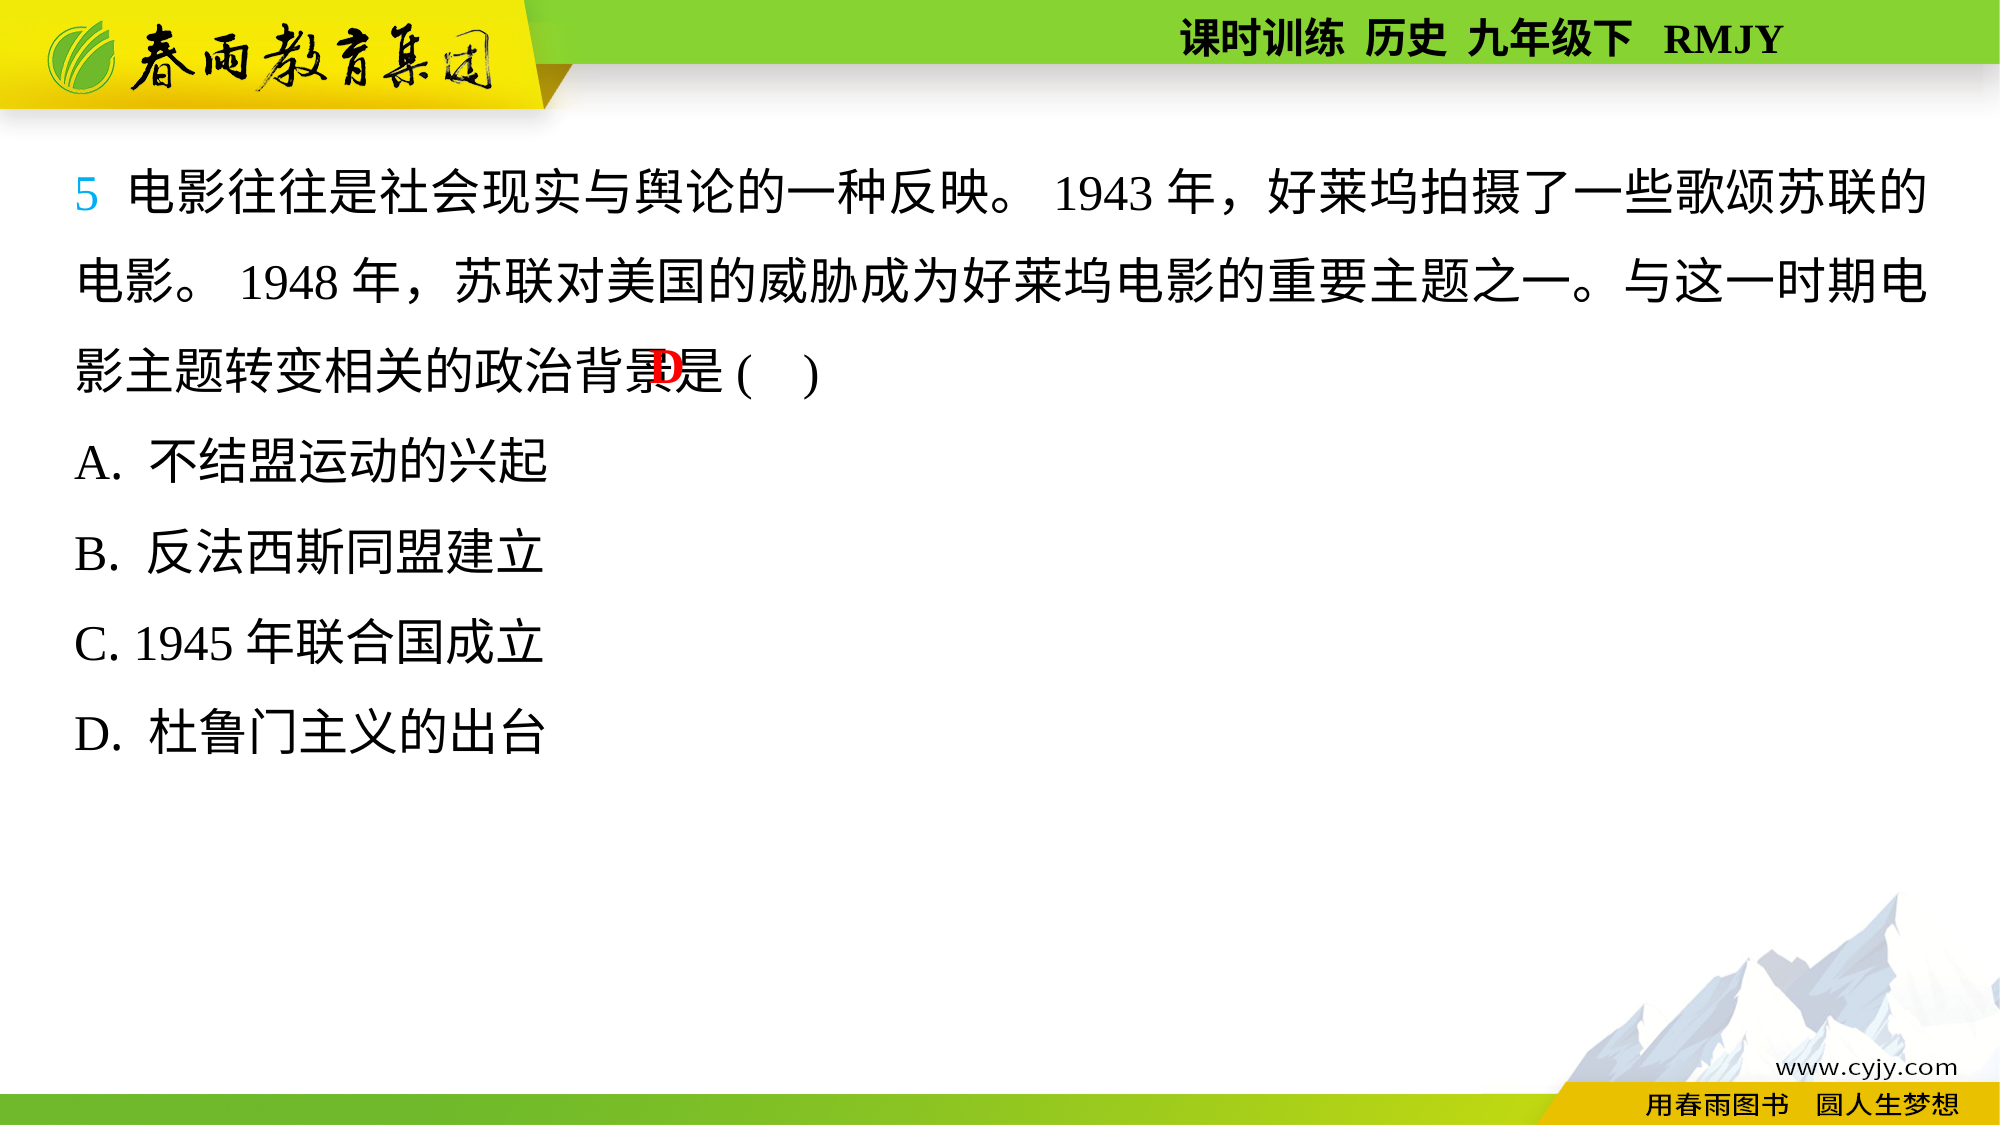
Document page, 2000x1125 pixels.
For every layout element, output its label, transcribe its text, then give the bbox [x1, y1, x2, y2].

picture [0, 0, 2000, 1125]
list 5 电影往往是社会现实与舆论的一种反映。1943年，好莱坞拍摄了一些歌颂苏联的电影。1948年，苏联对美国的威胁成为好莱坞电影的重要主题之一。与这一时期电影主题转变相关的政治背景是( ) A. 不结盟运动的兴起 B. 反法西斯同盟建立 C. 1945年联合国成立 D. 杜鲁门主义的出台 [59, 122, 1944, 774]
text_box D [634, 326, 700, 401]
